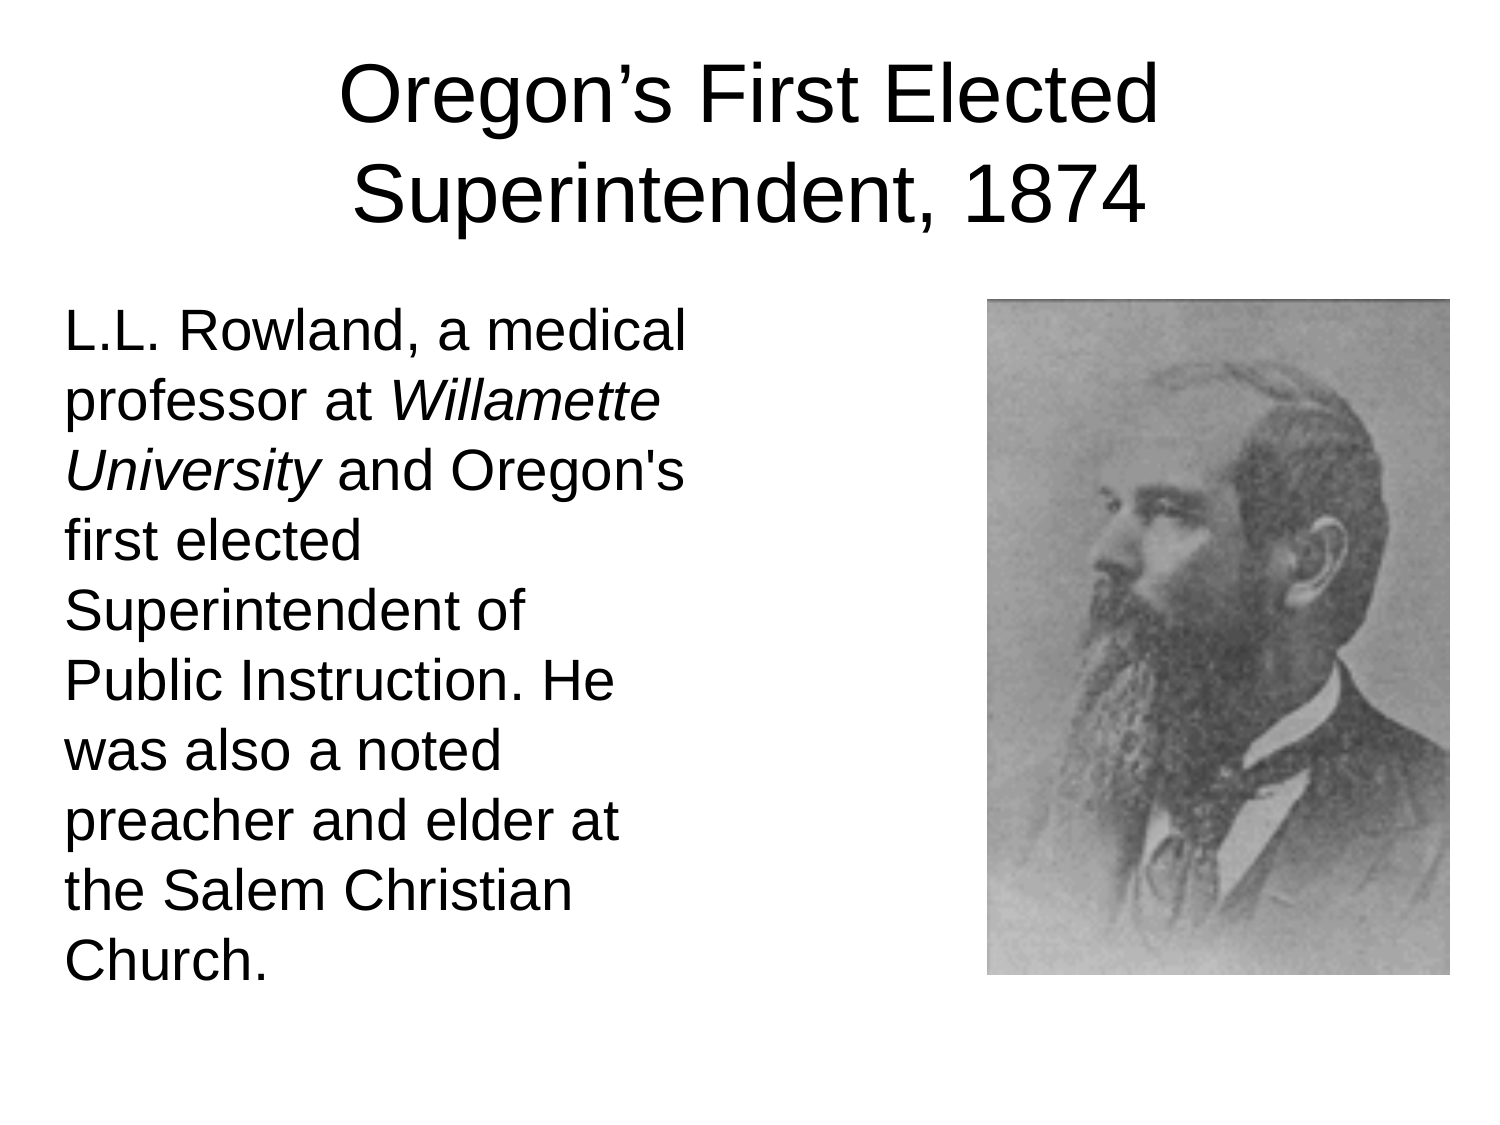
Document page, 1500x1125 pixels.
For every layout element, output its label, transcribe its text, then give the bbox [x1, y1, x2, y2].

text_box L.L. Rowland, a medical professor at Willamette University and Oregon's first elected Superintendent of Public Instruction. He was also a noted preacher and elder at the Salem Christian Church. [49, 285, 713, 1000]
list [987, 299, 1451, 976]
title Oregon’s First Elected Superintendent, 1874 [74, 44, 1426, 233]
